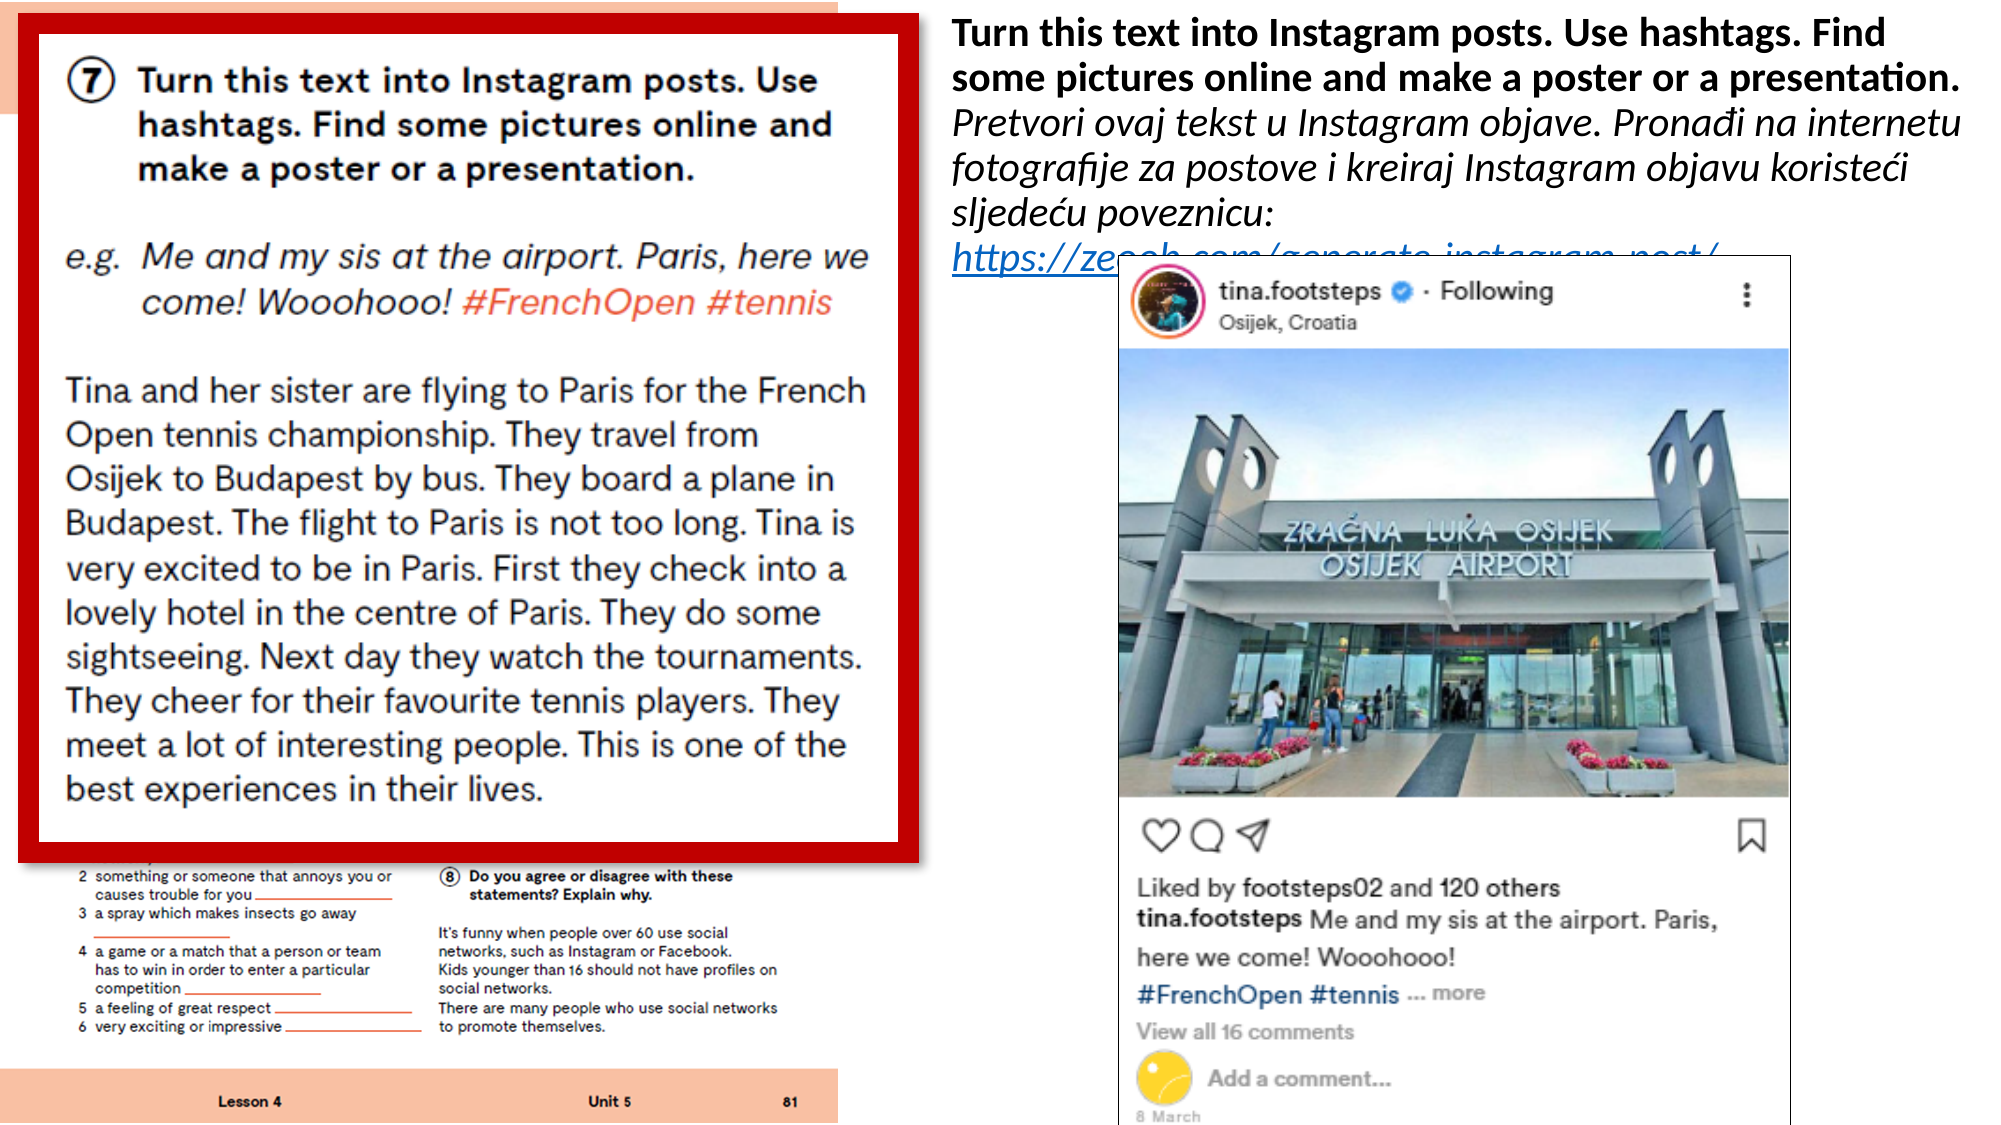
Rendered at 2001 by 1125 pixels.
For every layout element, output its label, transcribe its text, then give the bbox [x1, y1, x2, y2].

text_box Turn this text into Instagram posts. Use hashtags. Find some pictures online and make a poster or a presentation. Pretvori ovaj tekst u Instagram objave. Pronađi na internetu fotografije za postove i kreiraj Instagram objavu koristeći sljedeću poveznicu: https://zeoob.com/generate-instagram-post/ [936, 2, 2000, 1125]
picture [0, 2, 898, 1123]
picture [1117, 255, 1791, 1125]
